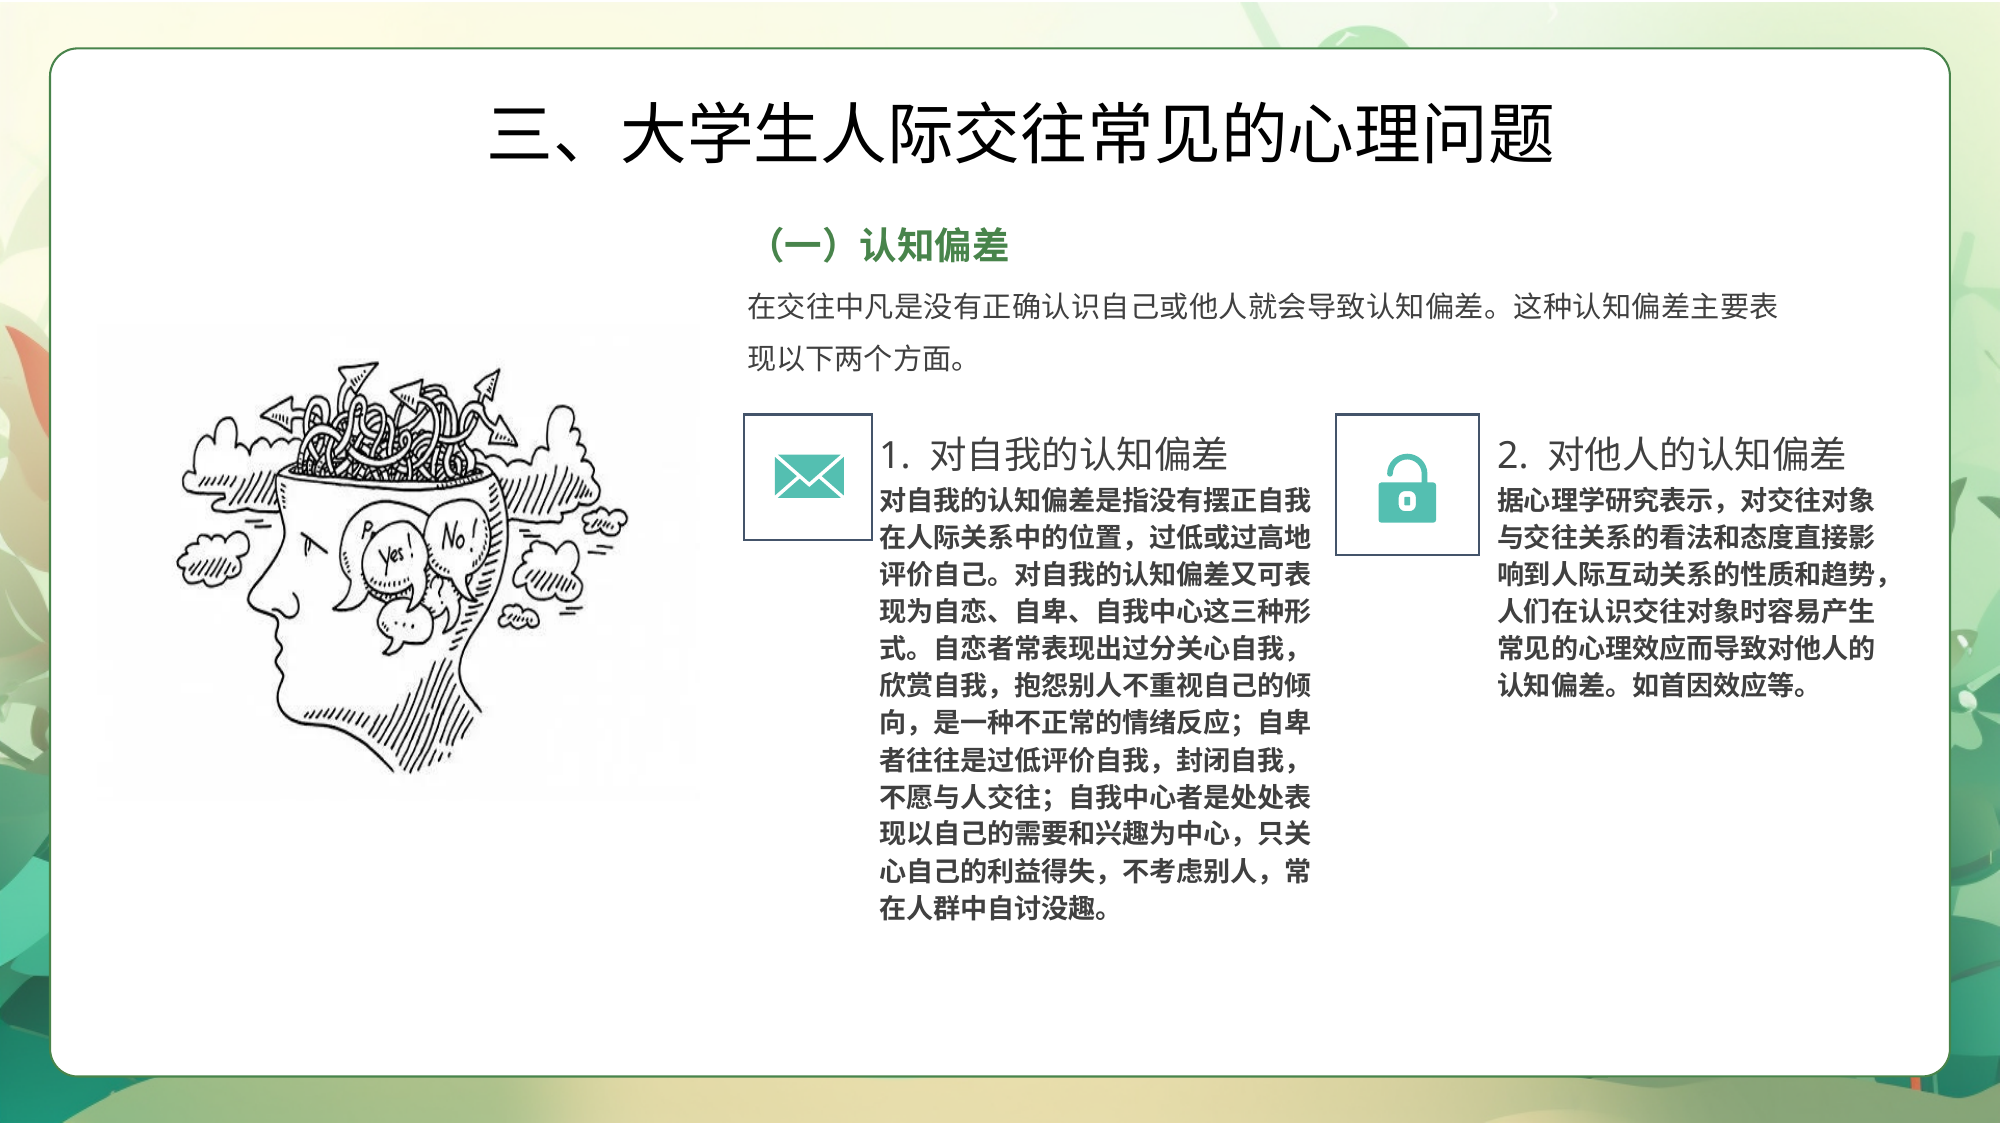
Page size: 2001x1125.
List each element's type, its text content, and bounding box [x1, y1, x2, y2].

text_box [864, 414, 1359, 966]
text_box 三、大学生人际交往常见的心理问题 [459, 84, 1583, 180]
picture [0, 2, 2000, 1123]
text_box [1482, 414, 1976, 812]
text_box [732, 205, 1794, 385]
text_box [1359, 414, 1479, 556]
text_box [744, 414, 864, 541]
